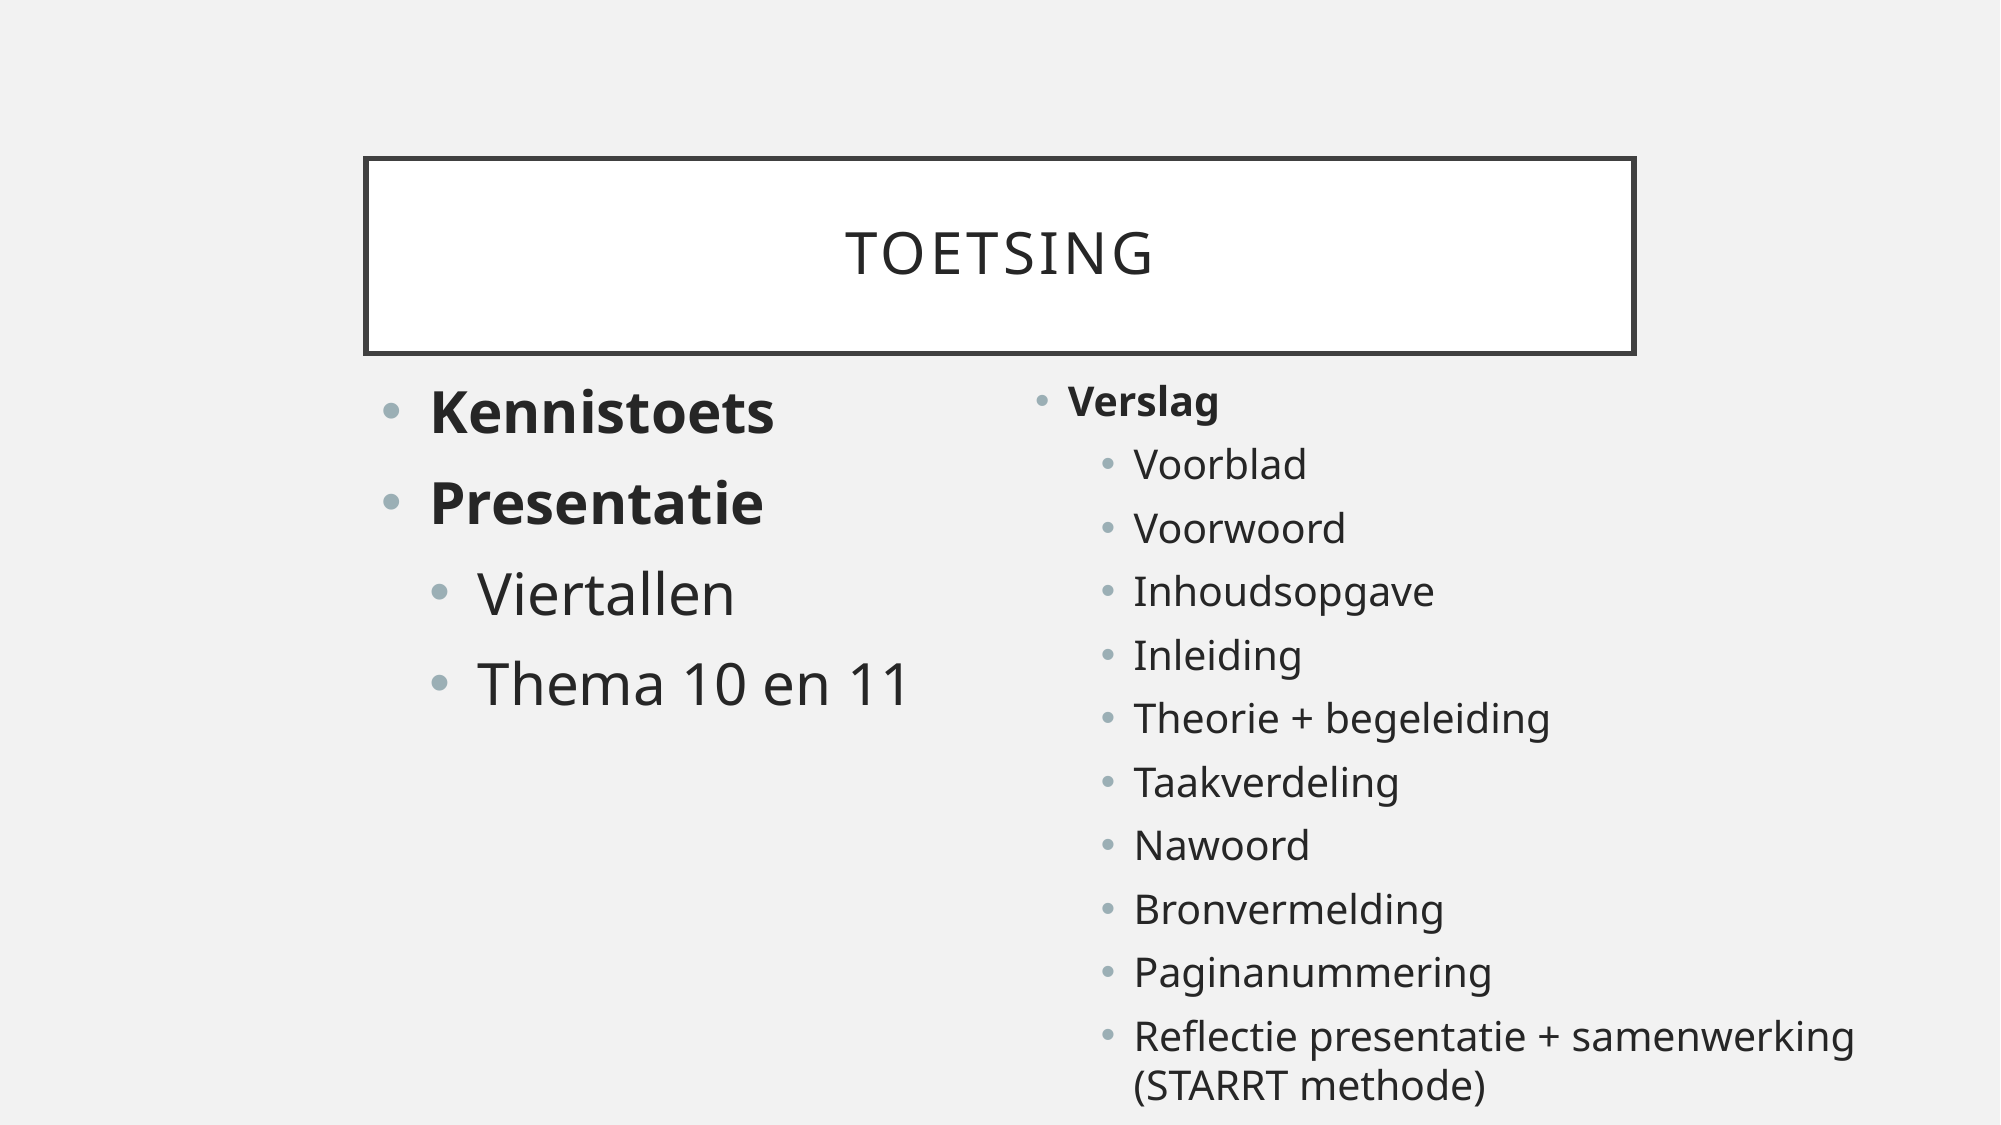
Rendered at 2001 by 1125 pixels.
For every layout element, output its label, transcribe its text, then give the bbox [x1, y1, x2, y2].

list Verslag Voorblad Voorwoord Inhoudsopgave Inleiding Theorie + begeleiding Taakverdeling Nawoord Bronvermelding Paginanummering Reflectie presentatie + samenwerking (STARRT methode) [1020, 367, 2000, 1125]
title Toetsing [363, 156, 1637, 356]
list Kennistoets Presentatie Viertallen Thema 10 en 11 [366, 367, 1020, 877]
